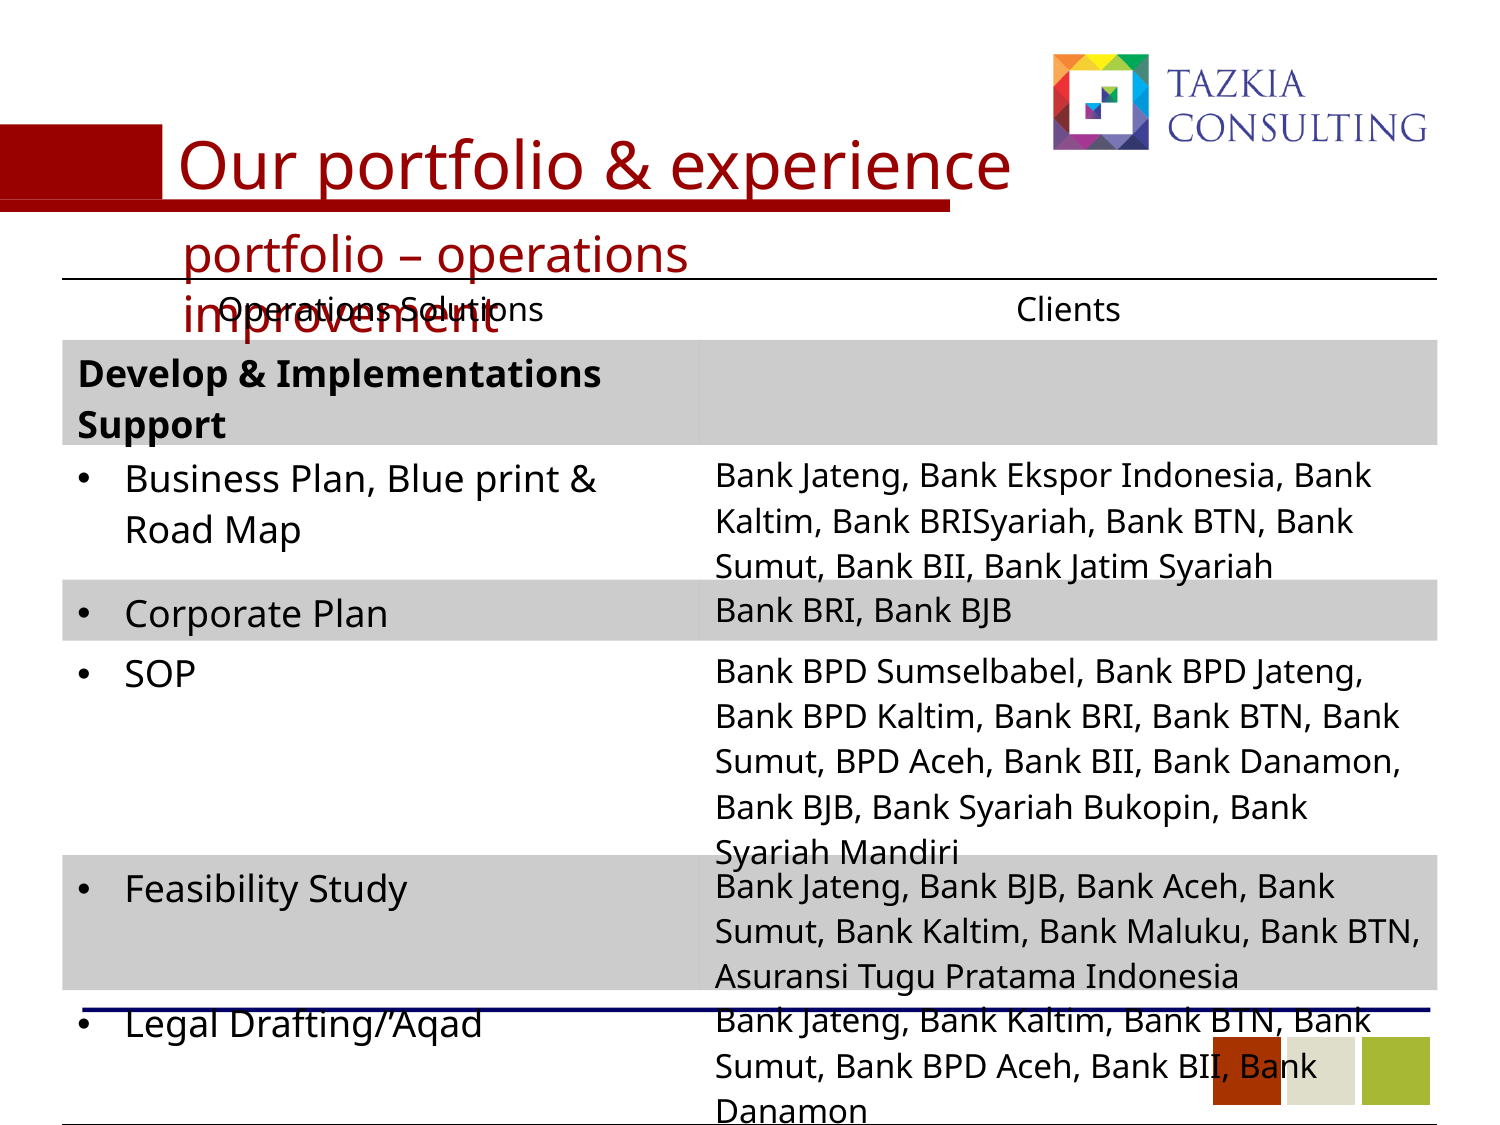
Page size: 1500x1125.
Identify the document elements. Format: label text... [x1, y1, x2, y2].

table_cell Develop & Implementations Support [62, 340, 700, 445]
table_cell Bank Jateng, Bank Ekspor Indonesia, Bank Kaltim, Bank BRISyariah, Bank BTN, Bank Sumut, Bank BII, Bank Jatim Syariah [700, 445, 1437, 580]
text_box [0, 115, 1063, 291]
picture [1053, 54, 1427, 150]
table_cell Bank BPD Sumselbabel, Bank BPD Jateng, Bank BPD Kaltim, Bank BRI, Bank BTN, Bank Sumut, BPD Aceh, Bank BII, Bank Danamon, Bank BJB, Bank Syariah Bukopin, Bank Syariah Mandiri [700, 641, 1437, 855]
table_cell Bank Jateng, Bank Kaltim, Bank BTN, Bank Sumut, Bank BPD Aceh, Bank BII, Bank Danamon [700, 990, 1437, 1124]
table_header Clients [700, 280, 1437, 340]
table_cell Bank BRI, Bank BJB [700, 580, 1437, 641]
table_cell Corporate Plan [62, 580, 700, 641]
table_cell Legal Drafting/’Aqad [62, 990, 700, 1124]
table_cell [700, 340, 1437, 445]
table_cell SOP [62, 641, 700, 855]
table_header Operations Solutions [62, 299, 700, 340]
table_cell Bank Jateng, Bank BJB, Bank Aceh, Bank Sumut, Bank Kaltim, Bank Maluku, Bank BTN, Asuransi Tugu Pratama Indonesia [700, 855, 1437, 990]
table_cell Feasibility Study [62, 855, 700, 990]
table_cell Business Plan, Blue print & Road Map [62, 445, 700, 580]
